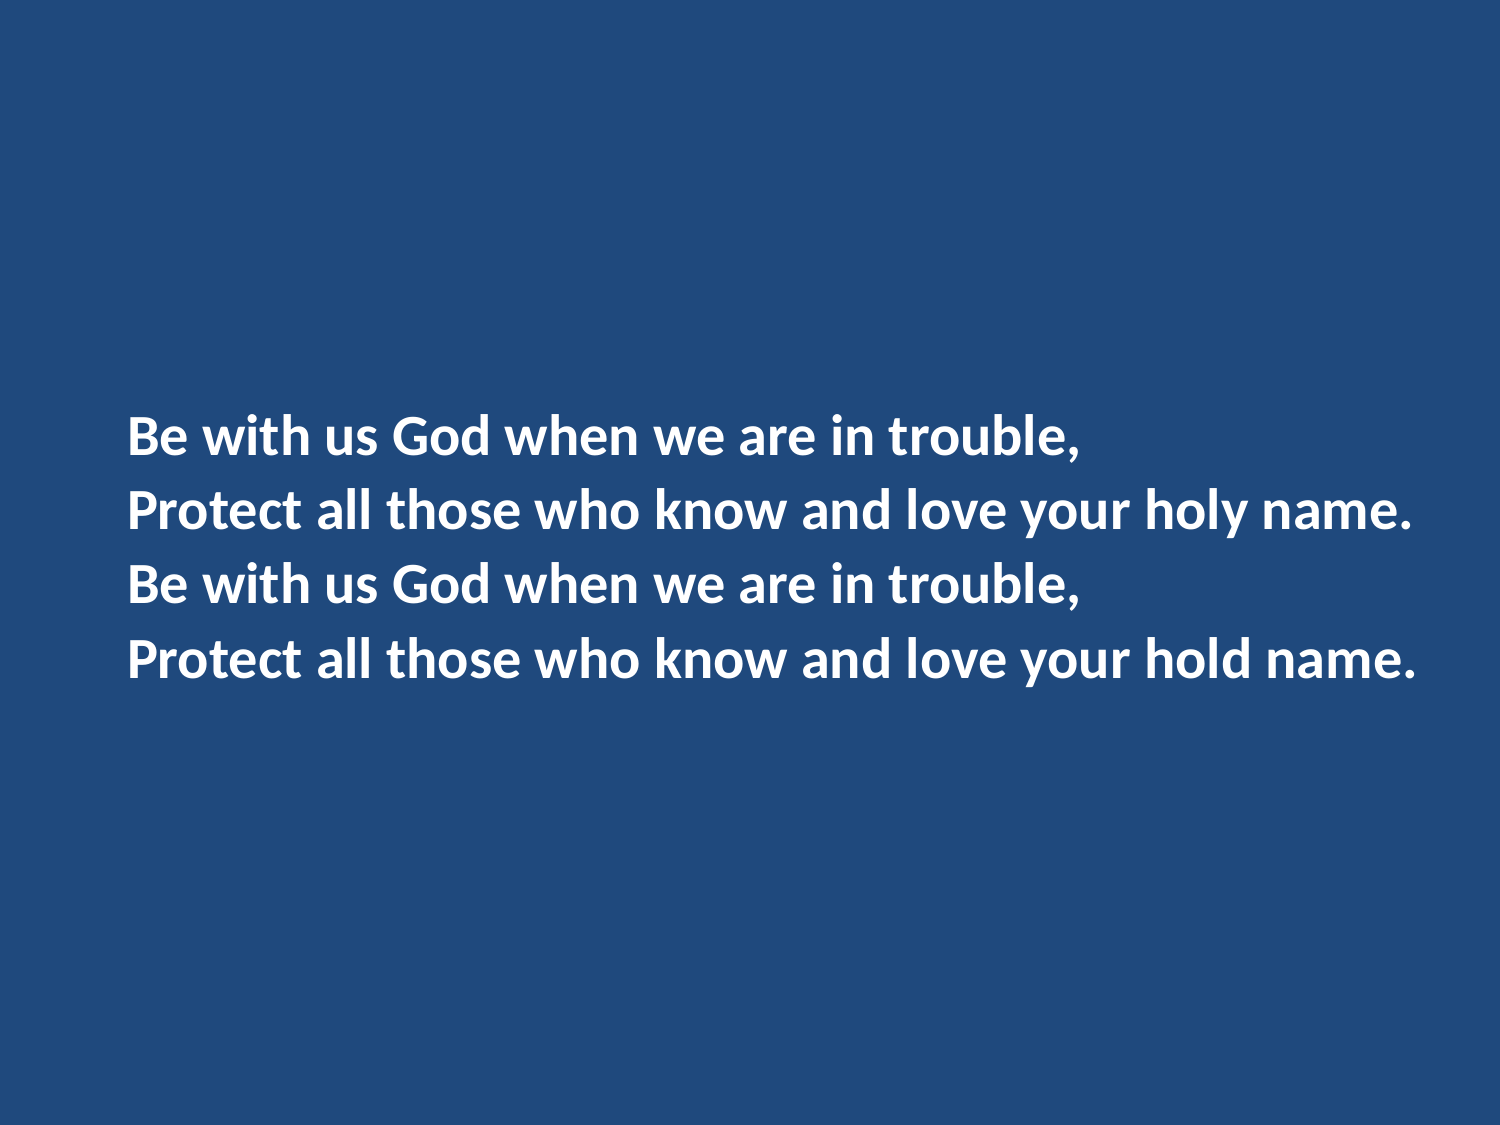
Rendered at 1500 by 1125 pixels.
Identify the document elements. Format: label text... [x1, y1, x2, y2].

text_box Be with us God when we are in trouble, Protect all those who know and love your holy name. Be with us God when we are in trouble, Protect all those who know and love your hold name. [112, 397, 1441, 728]
